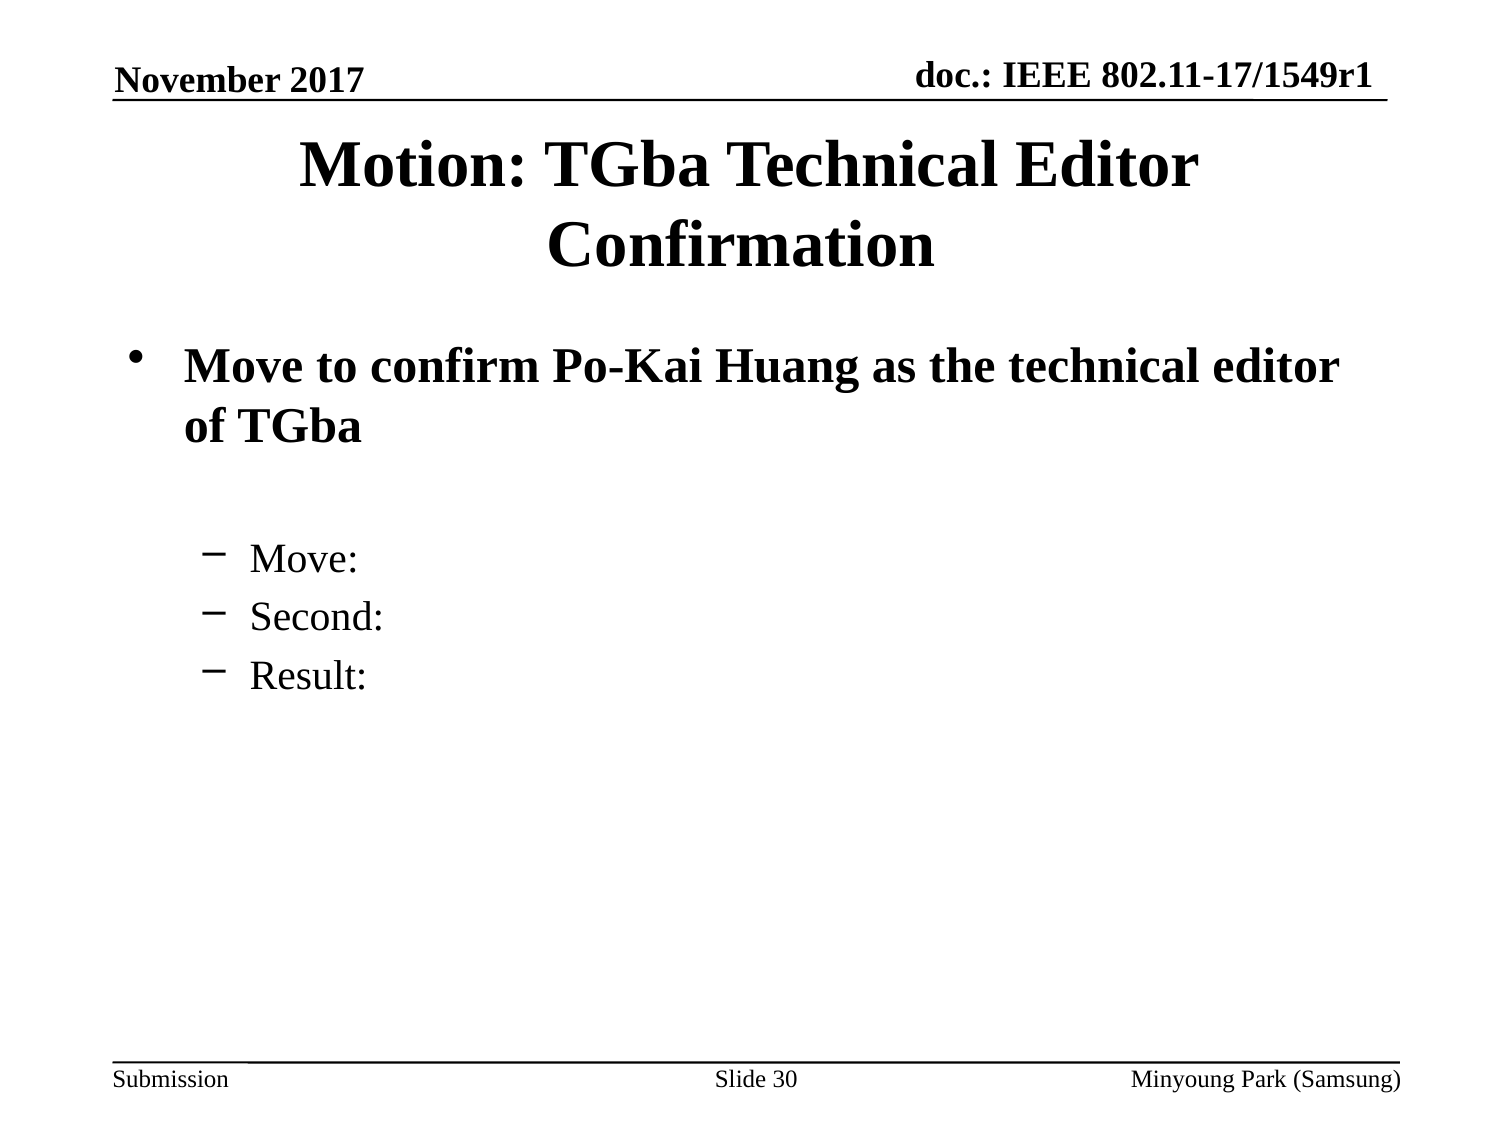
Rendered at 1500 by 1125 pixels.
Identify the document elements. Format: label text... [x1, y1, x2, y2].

footer Minyoung Park (Samsung) [949, 1061, 1402, 1093]
title Motion: TGba Technical Editor Confirmation [112, 112, 1388, 288]
list Move to confirm Po-Kai Huang as the technical editor of TGba Move: Second: Result: [112, 324, 1388, 1000]
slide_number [114, 54, 374, 101]
slide_number Slide 30 [712, 1061, 800, 1093]
